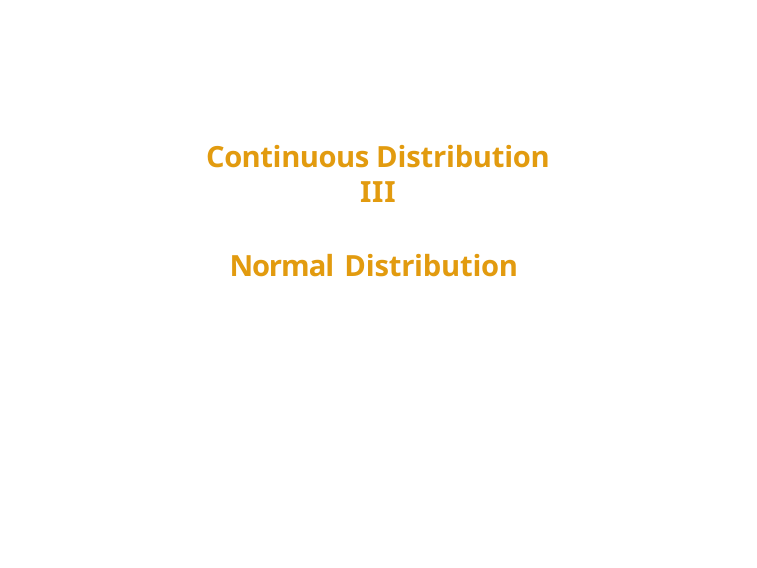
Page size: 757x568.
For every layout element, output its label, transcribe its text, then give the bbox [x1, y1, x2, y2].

text_box Continuous Distribution III Normal Distribution [191, 135, 564, 283]
